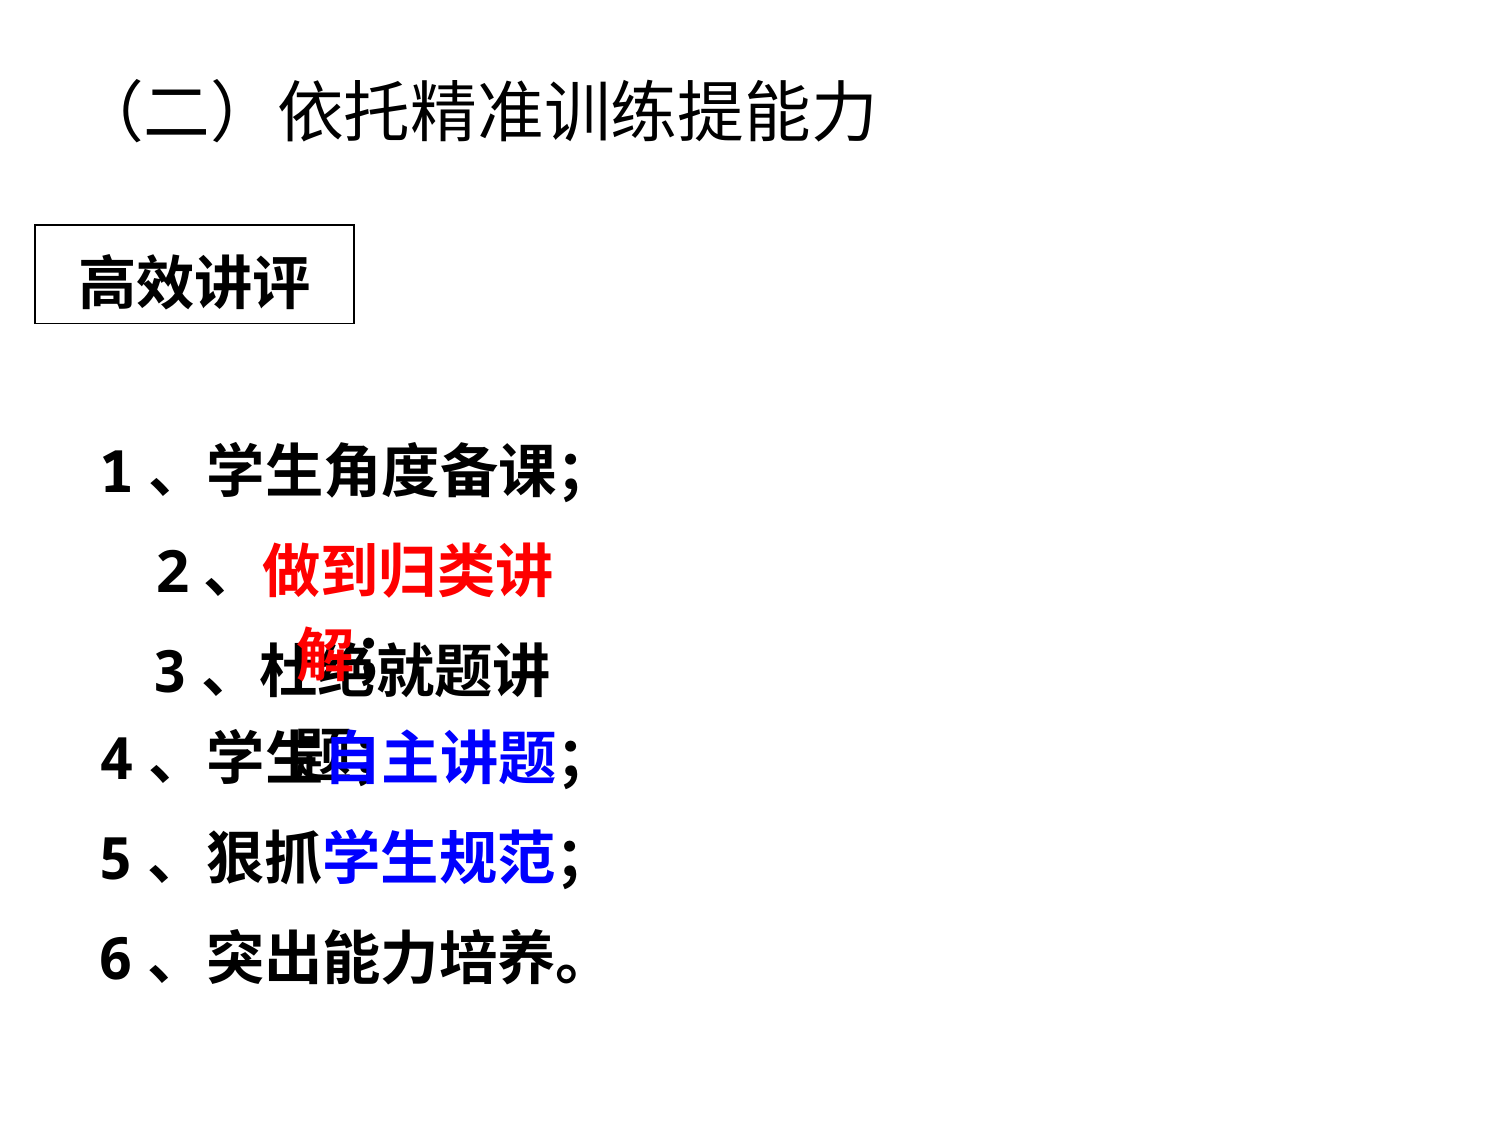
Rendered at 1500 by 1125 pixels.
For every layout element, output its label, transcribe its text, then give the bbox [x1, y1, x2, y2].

text_box 3、杜绝就题讲题； [112, 612, 591, 699]
text_box （二）依托精准训练提能力 [62, 62, 1445, 158]
text_box 5、狠抓学生规范； [37, 799, 676, 899]
text_box 4、学生自主讲题； [38, 699, 677, 799]
text_box 高效讲评 [35, 224, 355, 324]
text_box 2、做到归类讲解； [116, 512, 592, 696]
text_box 6、突出能力培养。 [37, 899, 676, 999]
text_box 1、学生角度备课； [0, 412, 757, 512]
